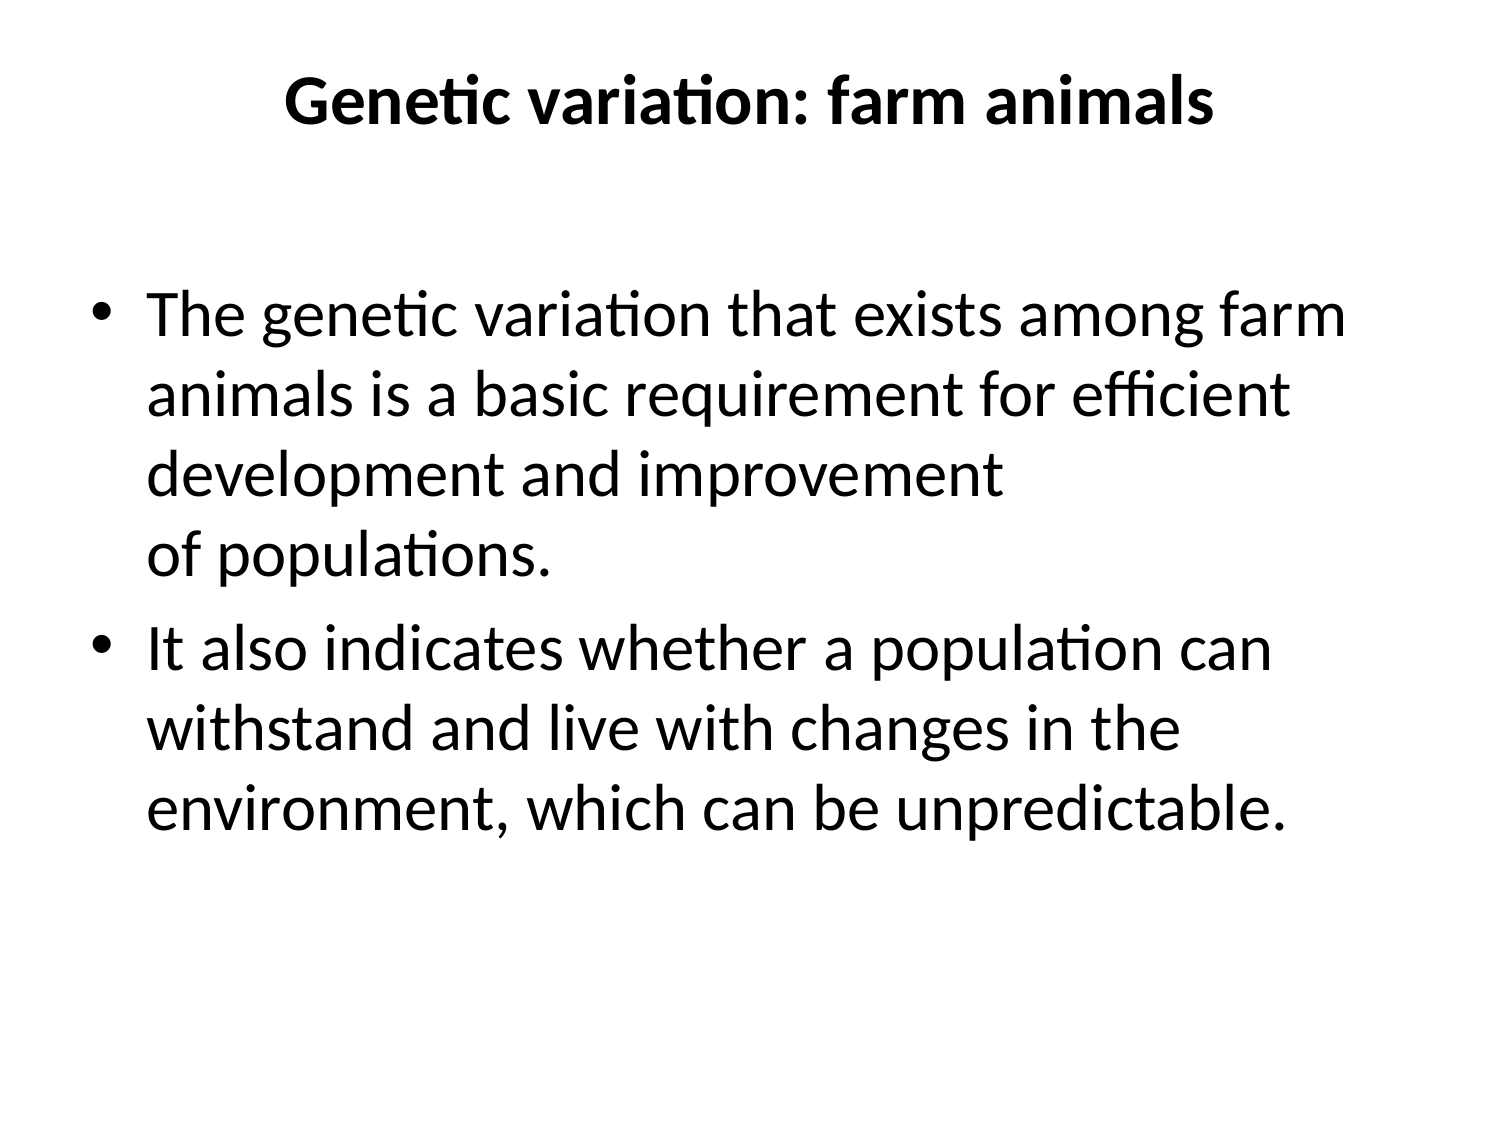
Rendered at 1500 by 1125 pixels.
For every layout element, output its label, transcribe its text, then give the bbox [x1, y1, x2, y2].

title Genetic variation: farm animals [75, 45, 1425, 233]
list The genetic variation that exists among farm animals is a basic requirement for efficient development and improvement of populations. It also indicates whether a population can withstand and live with changes in the environment, which can be unpredictable. [75, 262, 1425, 1005]
